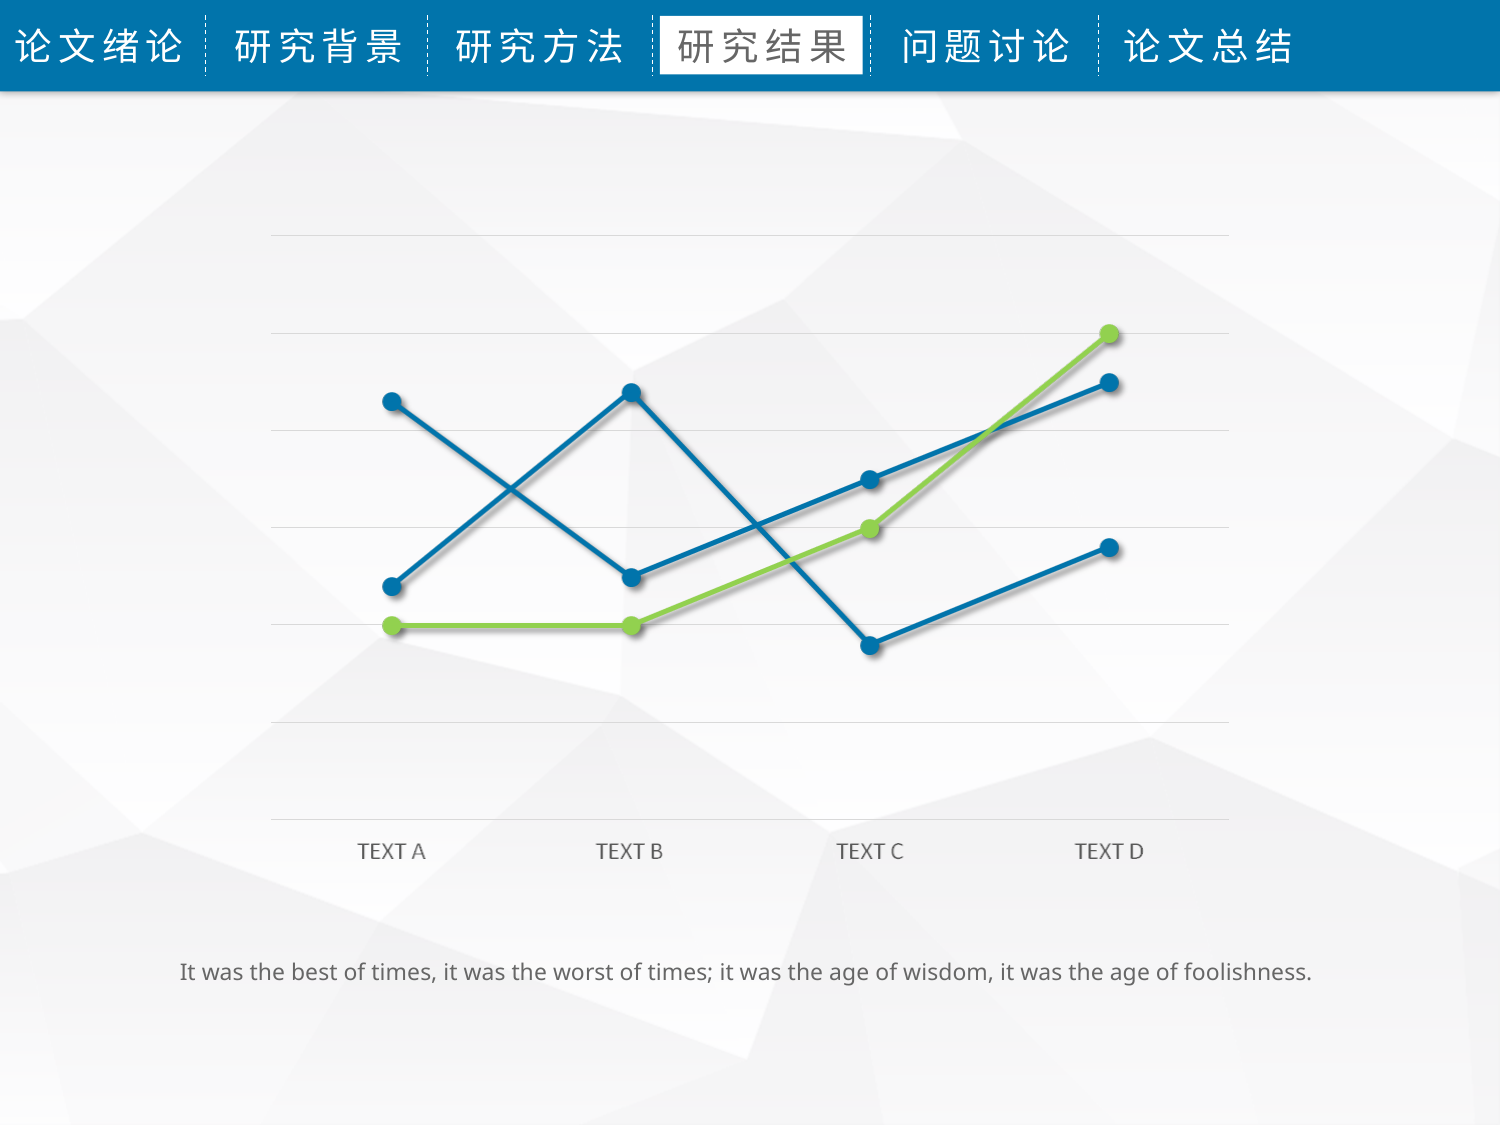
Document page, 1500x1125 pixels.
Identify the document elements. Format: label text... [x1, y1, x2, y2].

text_box [659, 15, 663, 75]
text_box 论文总结 [1109, 15, 1322, 76]
text_box It was the best of times, it was the worst of times; it was the age of wisdom, it was the age of foolishness. [122, 950, 1378, 993]
text_box [0, 0, 1500, 92]
text_box 研究方法 [440, 15, 652, 76]
text_box 研究结果 [663, 15, 870, 76]
text_box 研究结果 [871, 15, 876, 76]
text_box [241, 204, 1259, 888]
text_box 问题讨论 [886, 15, 1098, 76]
text_box 研究背景 [214, 15, 423, 76]
text_box 论文绪论 [0, 15, 211, 76]
picture [0, 92, 1500, 1125]
